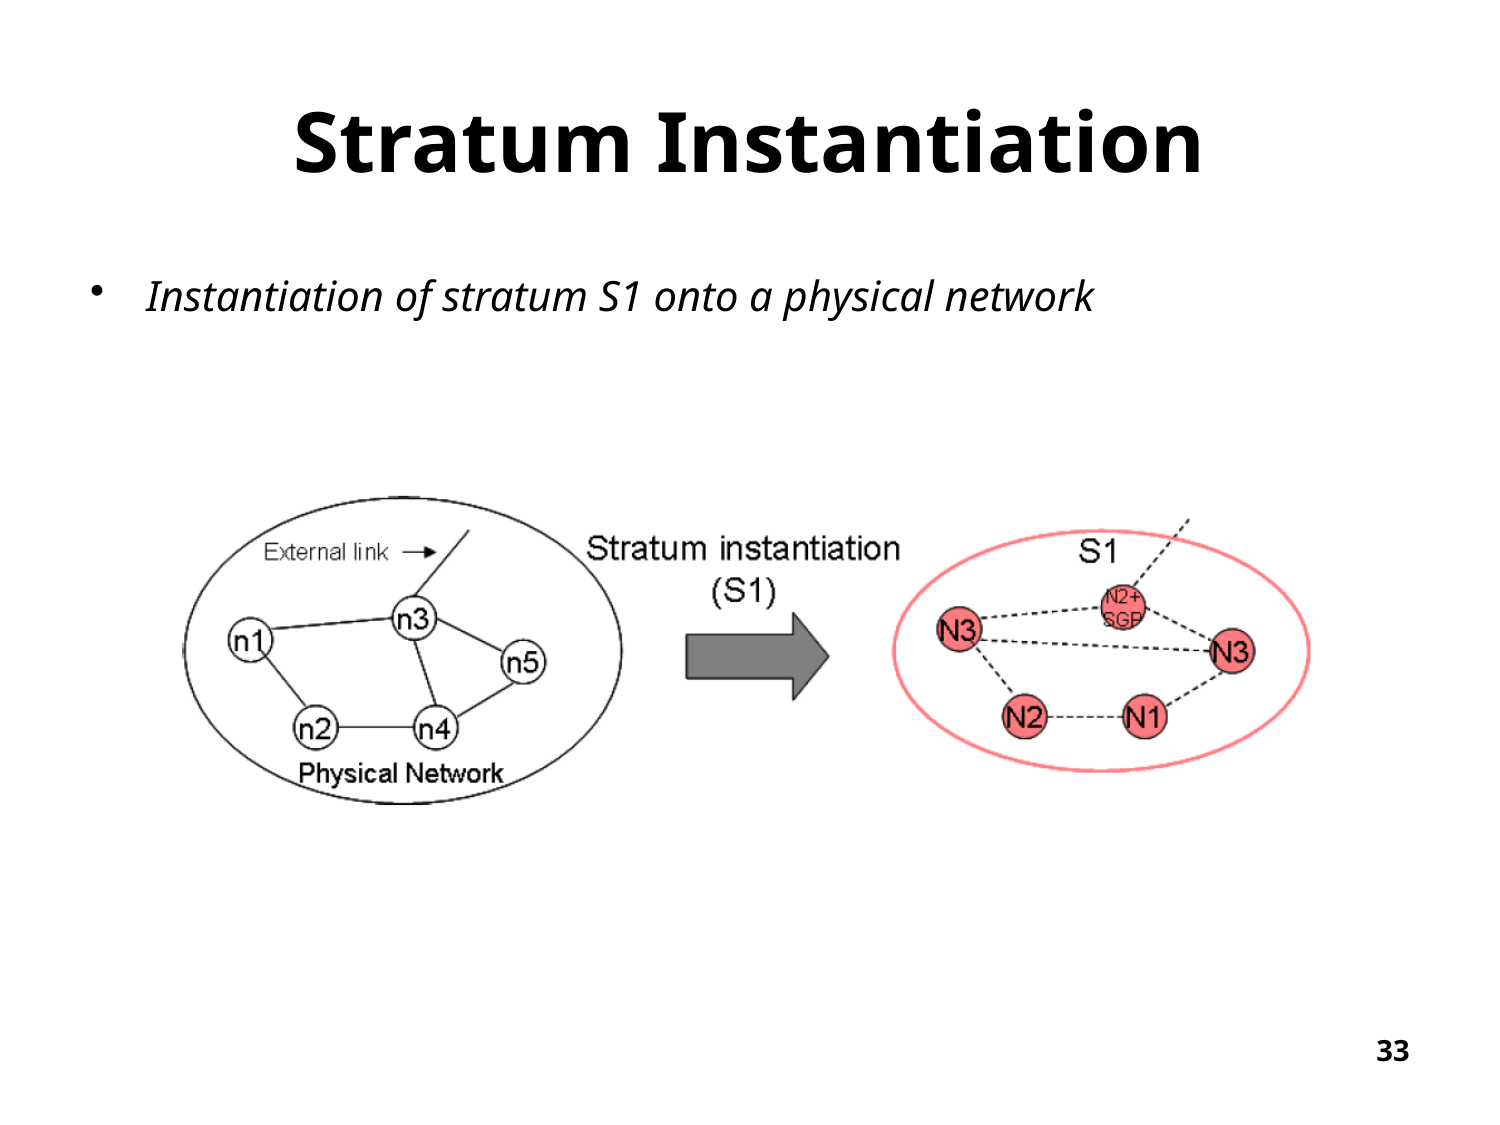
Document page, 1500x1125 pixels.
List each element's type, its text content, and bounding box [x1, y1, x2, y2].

picture [162, 487, 1326, 814]
slide_number 33 [1074, 1024, 1426, 1103]
title Stratum Instantiation [74, 44, 1426, 233]
list Instantiation of stratum S1 onto a physical network [74, 262, 1426, 1006]
